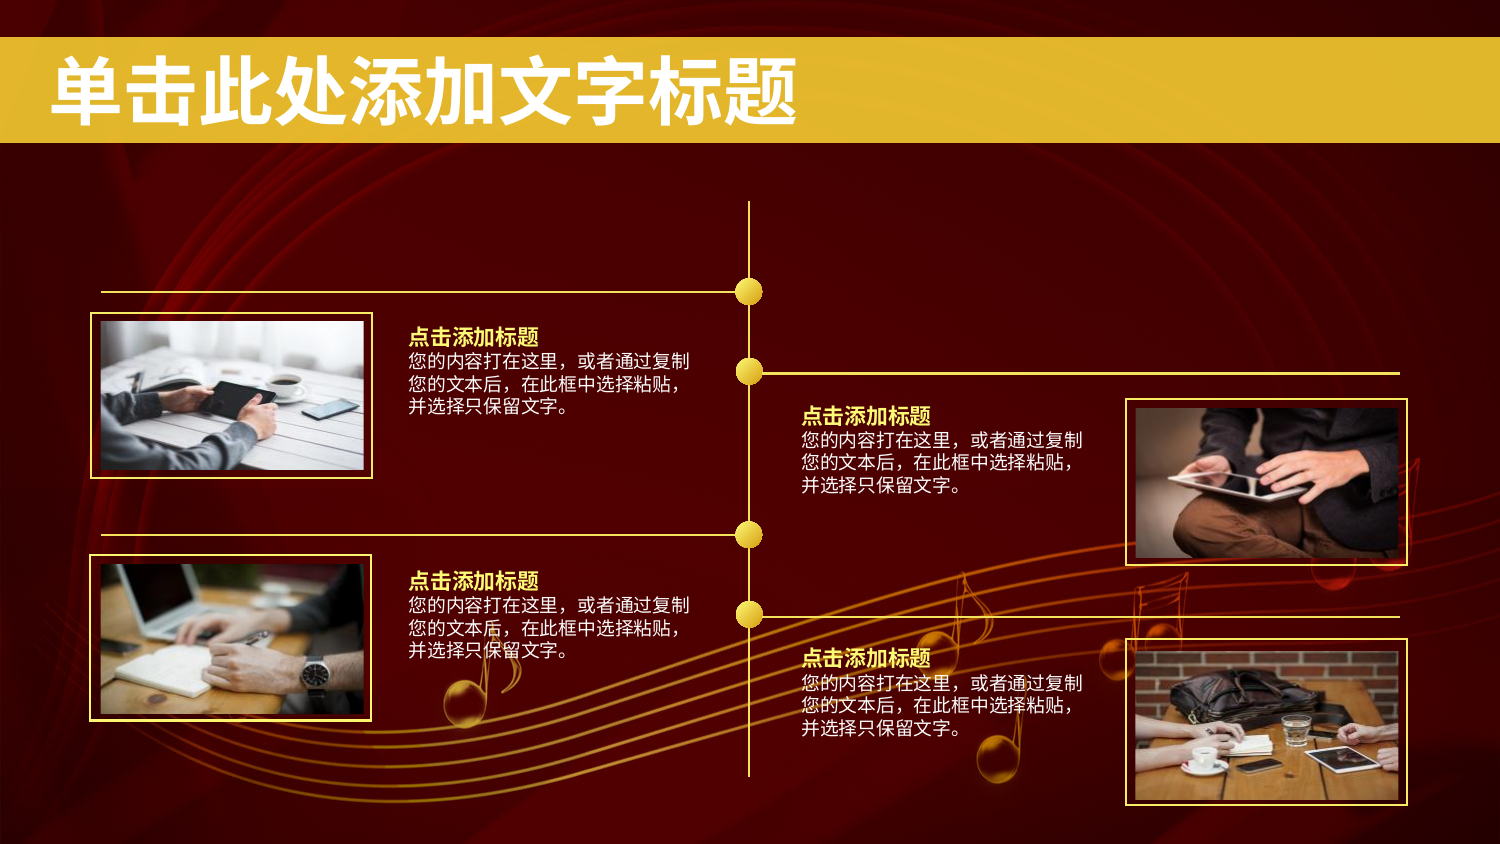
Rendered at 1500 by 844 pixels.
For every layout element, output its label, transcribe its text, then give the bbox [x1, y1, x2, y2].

text_box [734, 520, 749, 550]
text_box [734, 277, 749, 306]
text_box [734, 356, 749, 386]
text_box 点击添加标题 您的内容打在这里，或者通过复制 您的文本后，在此框中选择粘贴， 并选择只保留文字。 [786, 637, 1098, 766]
picture [0, 143, 1500, 844]
text_box [750, 520, 764, 549]
text_box [734, 600, 749, 629]
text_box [1126, 639, 1408, 805]
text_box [1126, 399, 1408, 565]
text_box [750, 600, 764, 629]
text_box 点击添加标题 您的内容打在这里，或者通过复制 您的文本后，在此框中选择粘贴， 并选择只保留文字。 [393, 560, 705, 695]
picture [0, 0, 1500, 37]
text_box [89, 554, 371, 721]
text_box [750, 356, 764, 386]
text_box 点击添加标题 您的内容打在这里，或者通过复制 您的文本后，在此框中选择粘贴， 并选择只保留文字。 [786, 394, 1098, 530]
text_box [91, 312, 373, 479]
text_box [750, 277, 764, 306]
text_box 点击添加标题 您的内容打在这里，或者通过复制 您的文本后，在此框中选择粘贴， 并选择只保留文字。 [393, 316, 705, 445]
